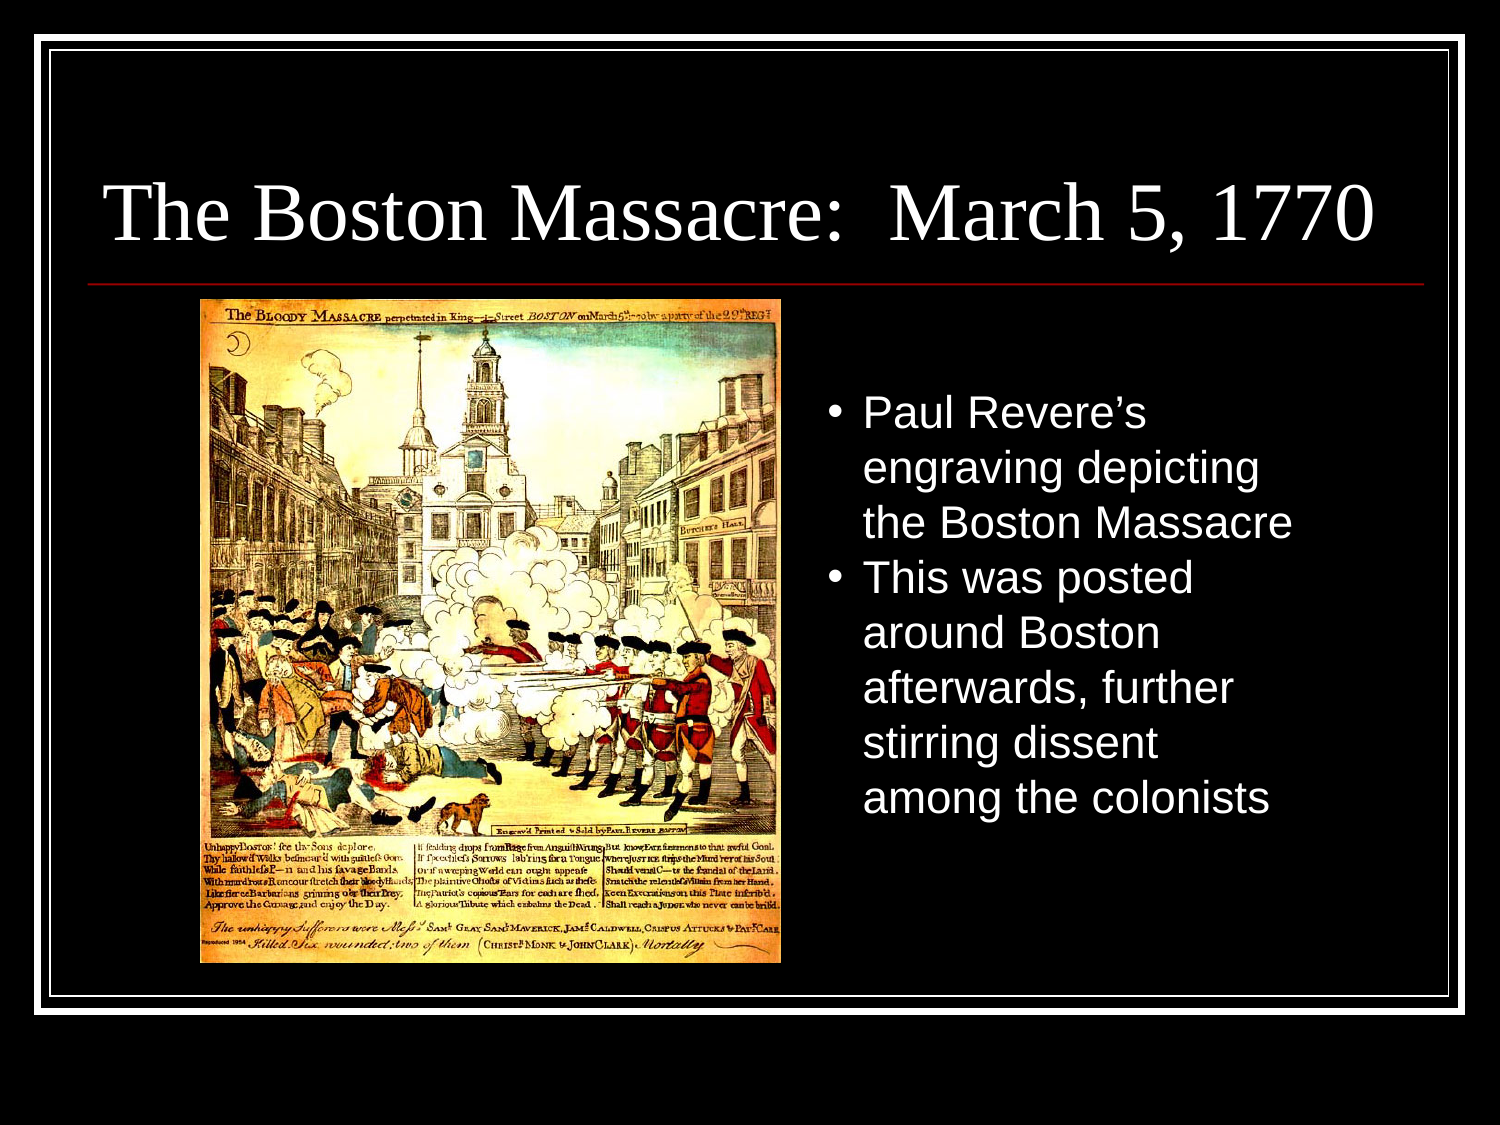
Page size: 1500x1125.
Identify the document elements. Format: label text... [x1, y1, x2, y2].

picture [199, 299, 781, 963]
text_box The Boston Massacre: March 5, 1770 [87, 77, 1425, 265]
text_box Paul Revere’s engraving depicting the Boston Massacre This was posted around Boston afterwards, further stirring dissent among the colonists [812, 375, 1313, 854]
